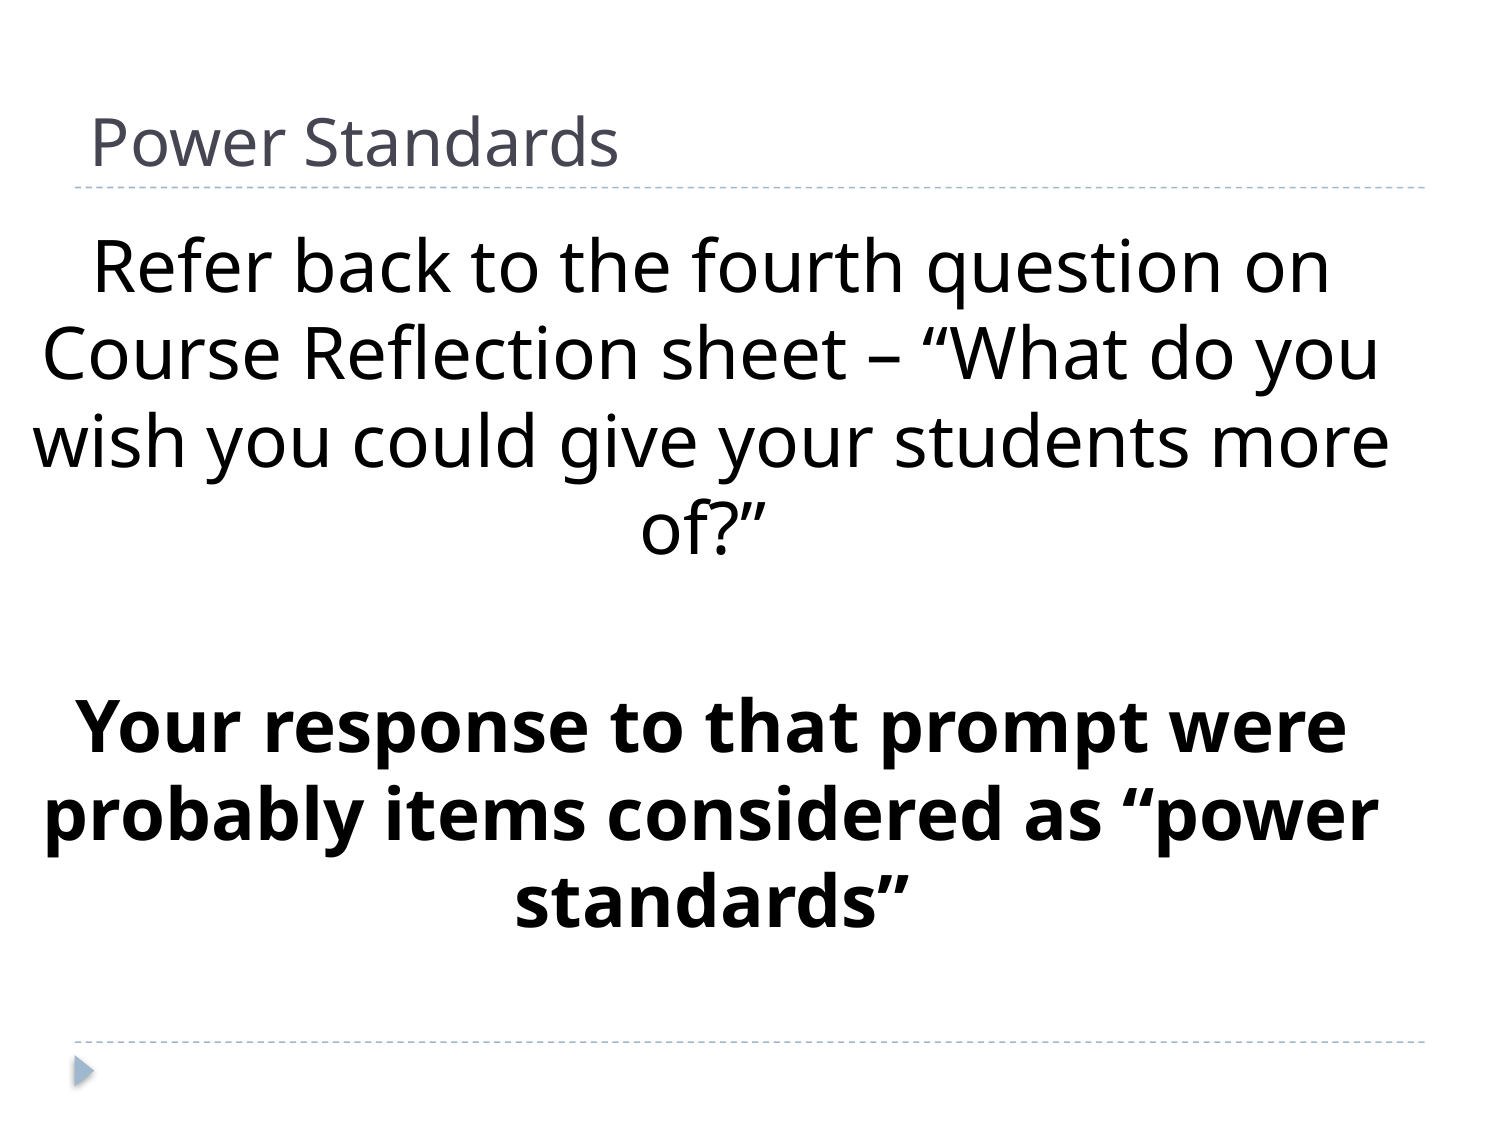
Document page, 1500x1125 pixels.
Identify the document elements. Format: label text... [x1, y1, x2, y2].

title Power Standards [75, 24, 1425, 188]
list Refer back to the fourth question on Course Reflection sheet – “What do you wish you could give your students more of?” Your response to that prompt were probably items considered as “power standards” [0, 212, 1425, 955]
